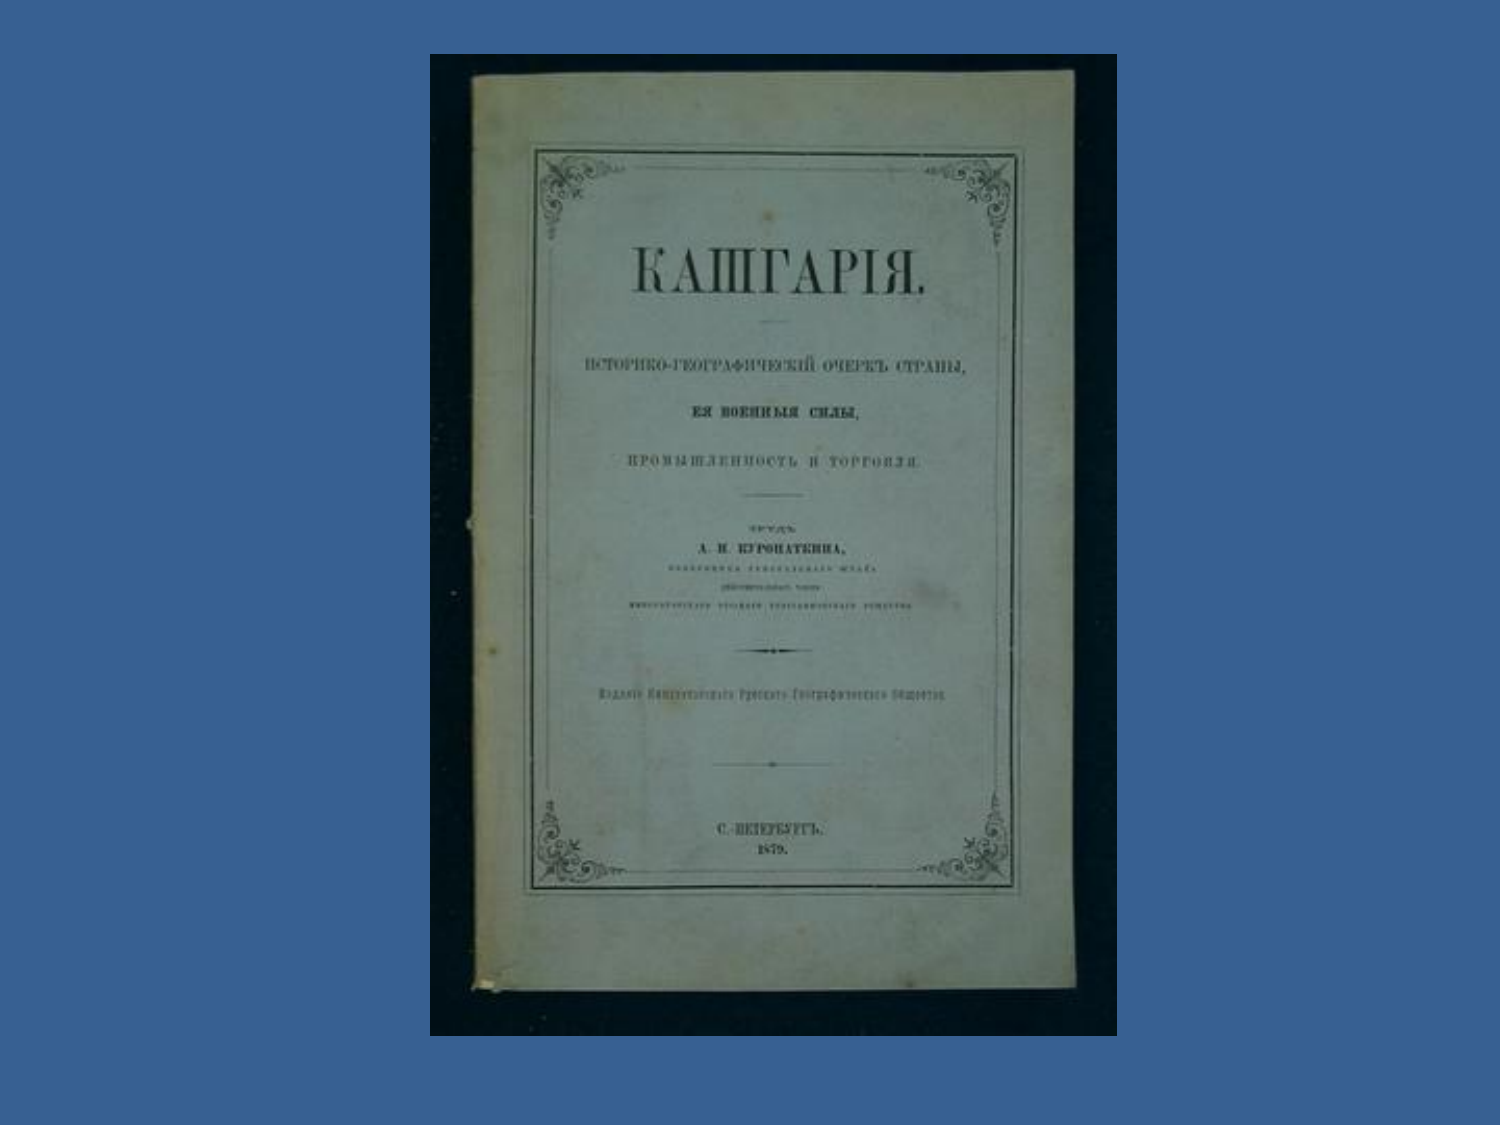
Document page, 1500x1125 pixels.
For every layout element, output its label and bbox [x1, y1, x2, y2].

picture [430, 54, 1117, 1037]
